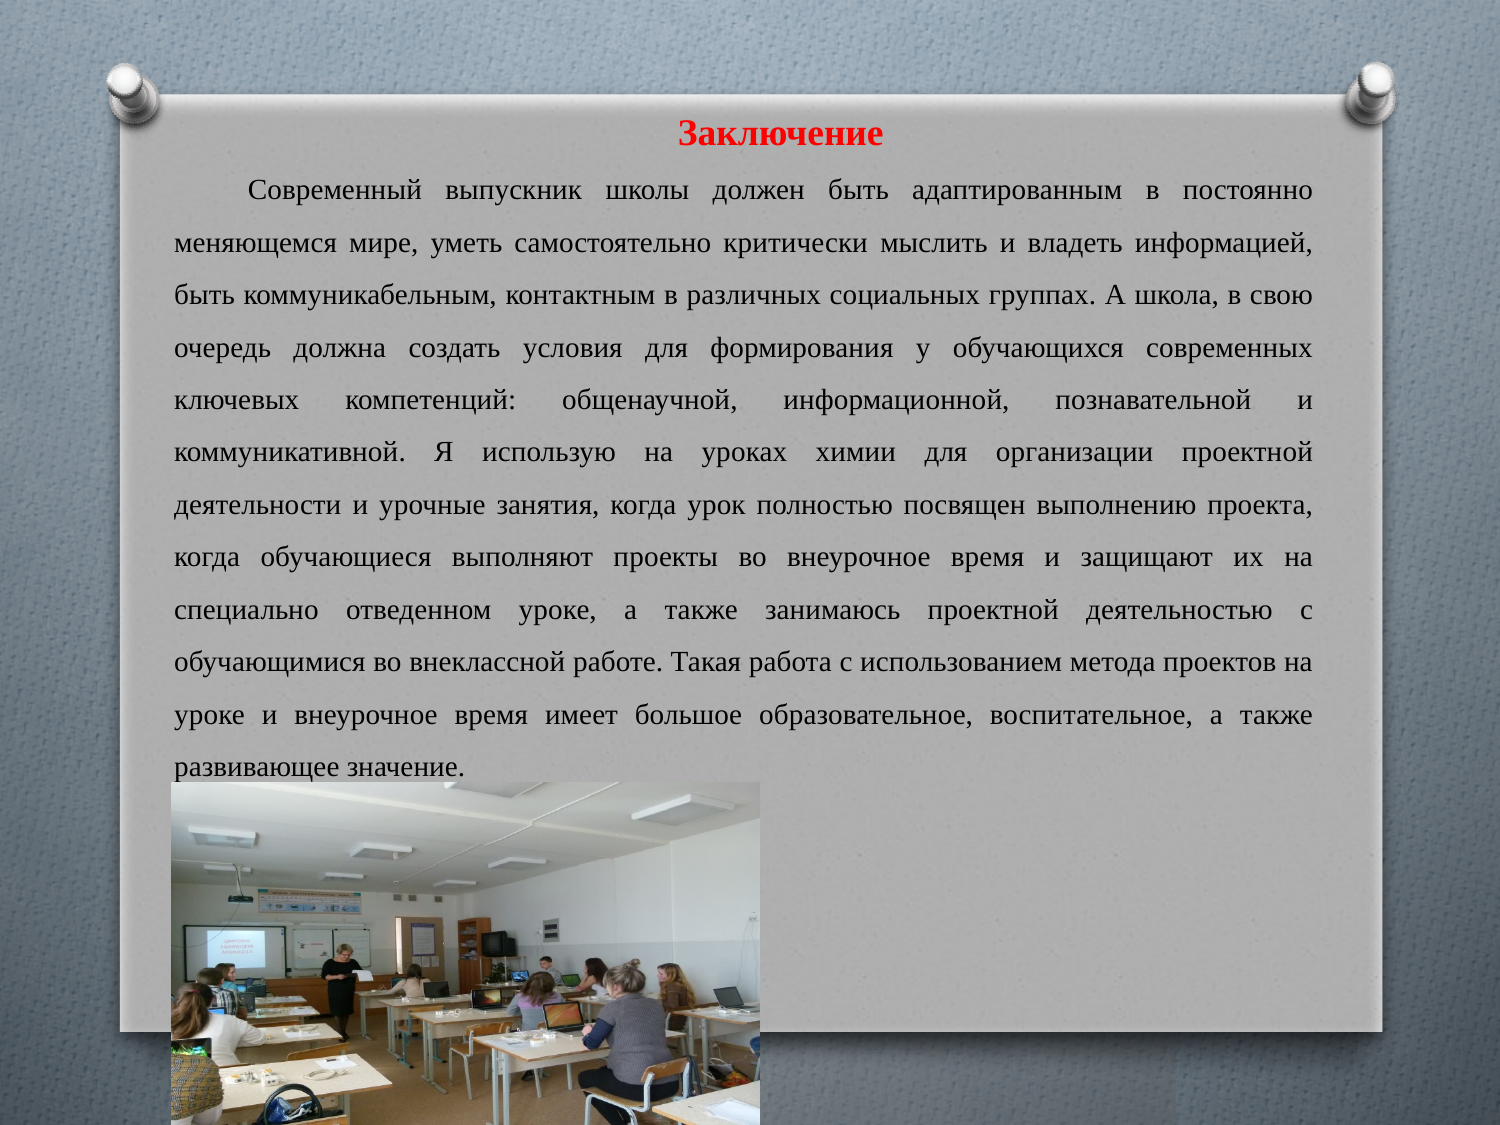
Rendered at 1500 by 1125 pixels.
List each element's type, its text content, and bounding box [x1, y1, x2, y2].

picture [170, 782, 760, 1125]
text_box Заключение Современный выпускник школы должен быть адаптированным в постоянно меняющемся мире, уметь самостоятельно критически мыслить и владеть информацией, быть коммуникабельным, контактным в различных социальных группах. А школа, в свою очередь должна создать условия для формирования у обучающихся современных ключевых компетенций: общенаучной, информационной, познавательной и коммуникативной. Я использую на уроках химии для организации проектной деятельности и урочные занятия, когда урок полностью посвящен выполнению проекта, когда обучающиеся выполняют проекты во внеурочное время и защищают их на специально отведенном уроке, а также занимаюсь проектной деятельностью с обучающимися во внеклассной работе. Такая работа с использованием метода проектов на уроке и внеурочное время имеет большое образовательное, воспитательное, а также развивающее значение. [159, 78, 1329, 850]
picture [1317, 35, 1439, 156]
picture [75, 29, 198, 153]
